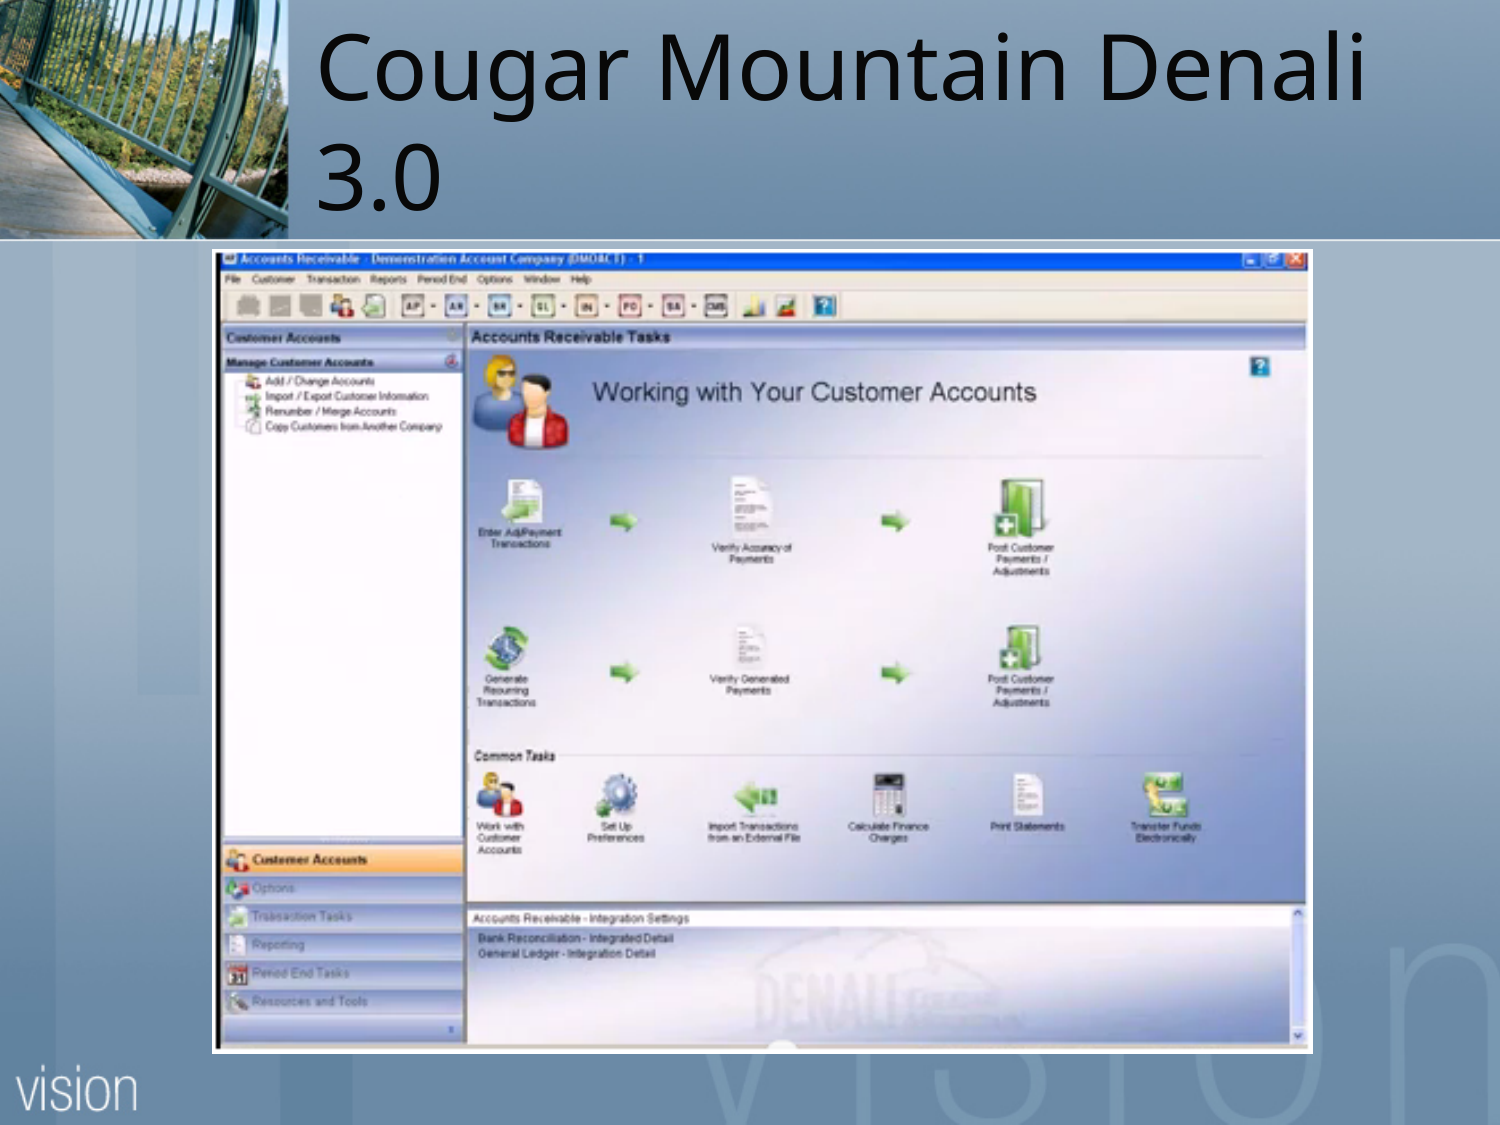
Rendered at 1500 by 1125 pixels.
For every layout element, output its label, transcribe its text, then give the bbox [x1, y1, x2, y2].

picture [0, 0, 1500, 1125]
title Cougar Mountain Denali 3.0 [299, 30, 1462, 207]
